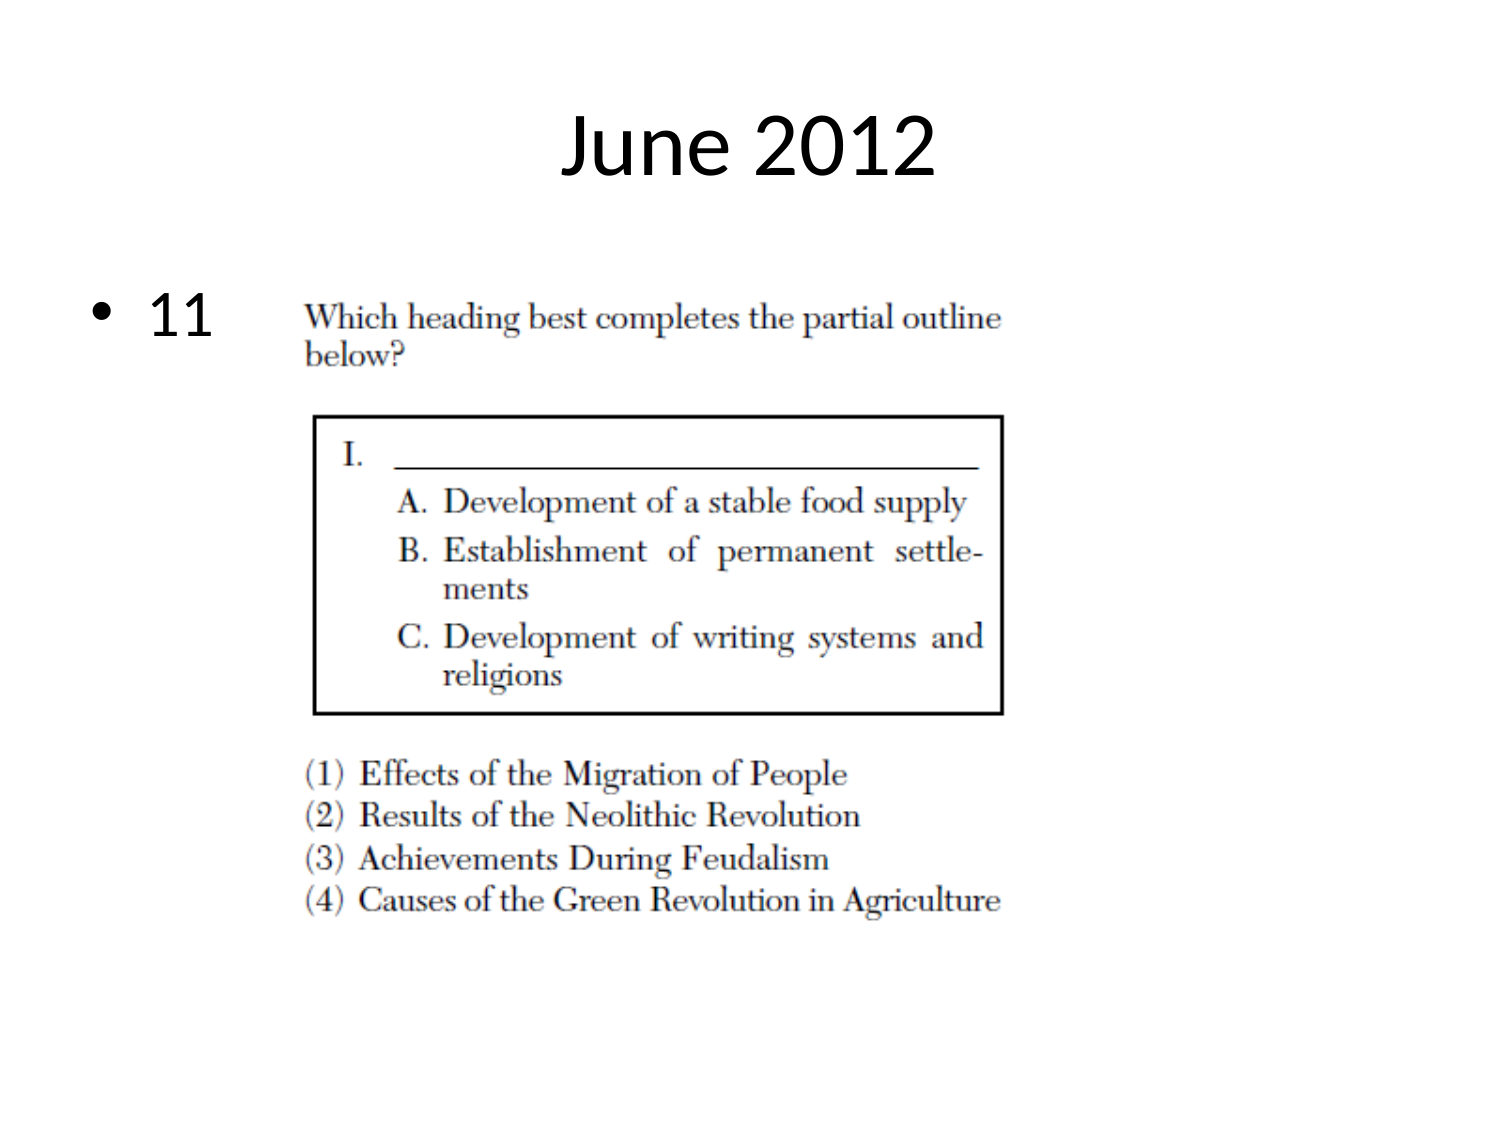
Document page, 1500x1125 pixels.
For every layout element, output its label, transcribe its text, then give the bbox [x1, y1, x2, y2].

picture [299, 297, 1072, 934]
list 11 [75, 262, 1425, 1005]
title June 2012 [75, 45, 1425, 233]
